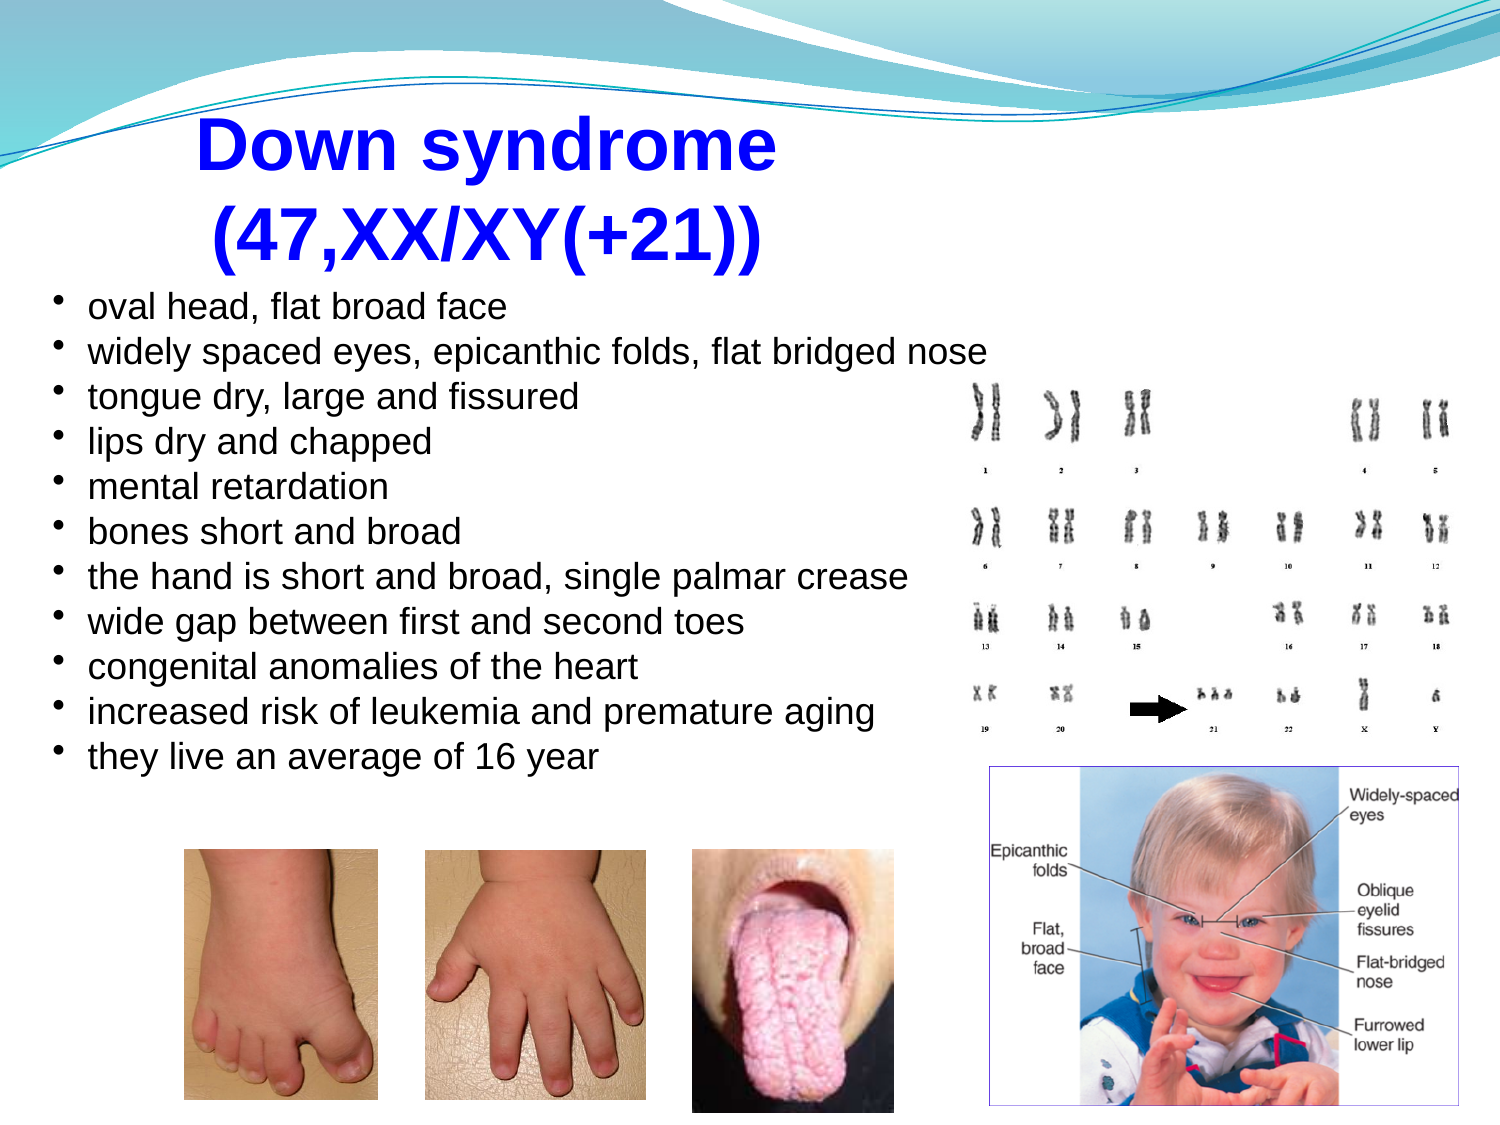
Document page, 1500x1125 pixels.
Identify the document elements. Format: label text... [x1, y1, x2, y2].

text_box oval head, flat broad face widely spaced eyes, epicanthic folds, flat bridged nose tongue dry, large and fissured lips dry and chapped mental retardation bones short and broad the hand is short and broad, single palmar crease wide gap between first and second toes congenital anomalies of the heart increased risk of leukemia and premature aging they live an average of 16 year [37, 274, 1013, 785]
picture [183, 849, 379, 1101]
title Down syndrome (47,XX/XY(+21)) [0, 0, 975, 275]
picture [692, 849, 895, 1113]
picture [957, 377, 1459, 747]
picture [424, 849, 646, 1101]
picture [989, 766, 1459, 1106]
